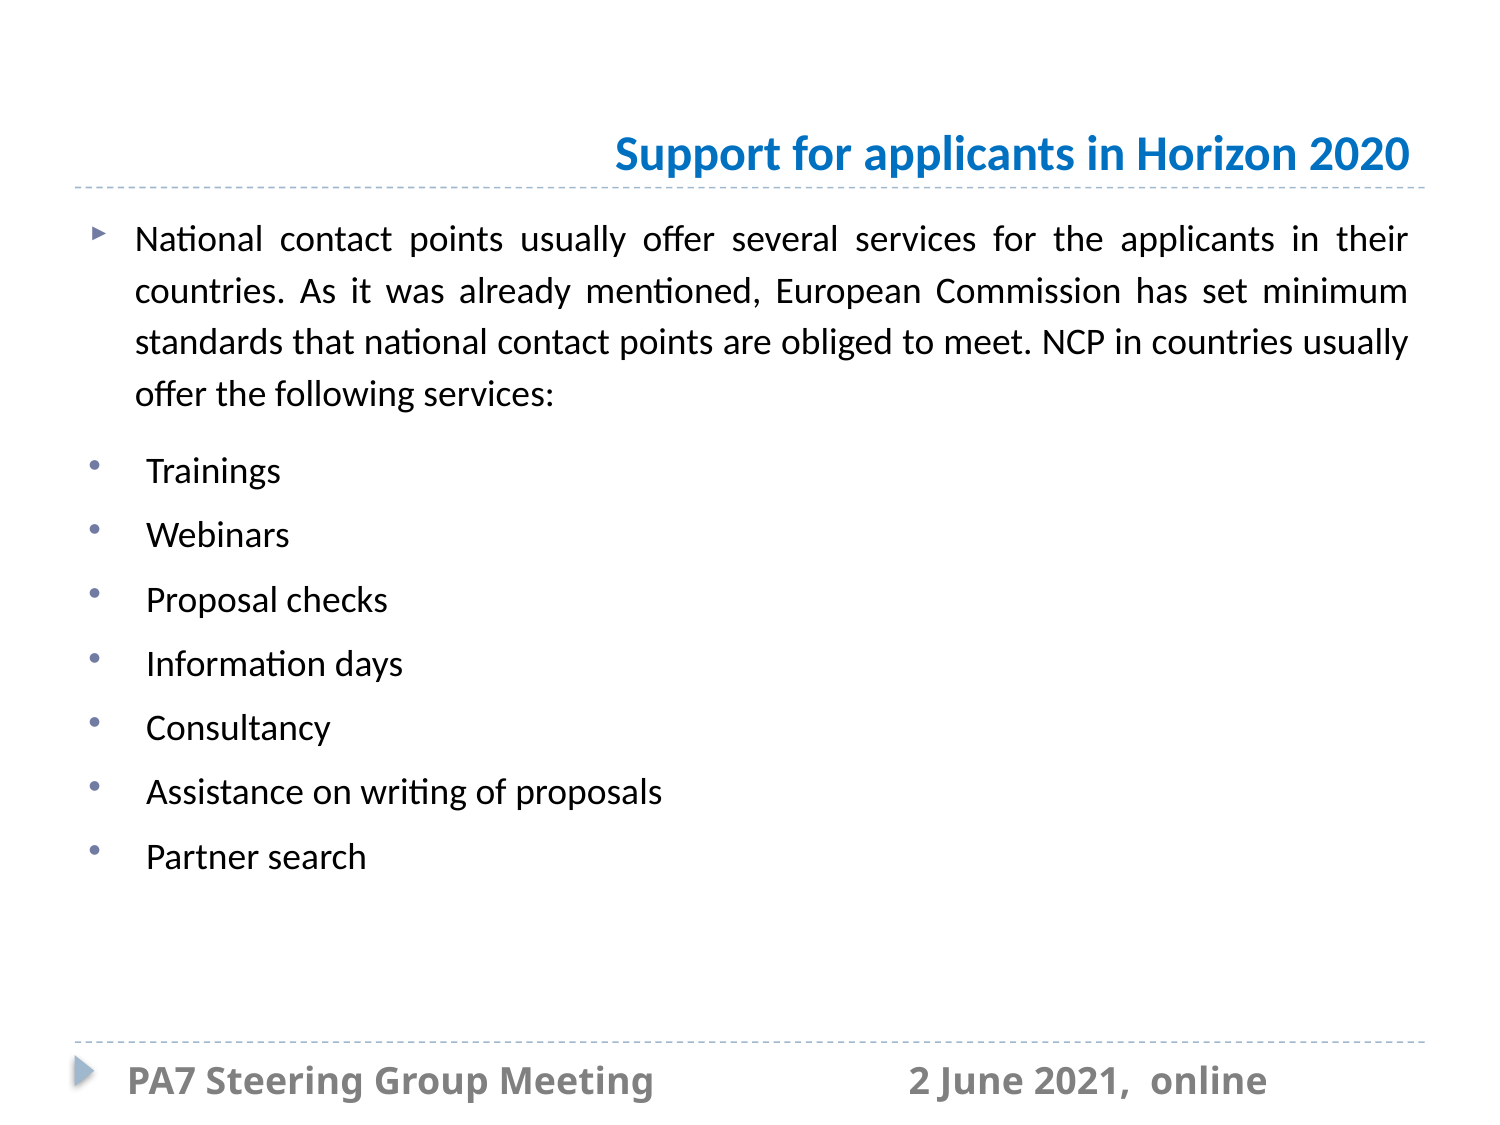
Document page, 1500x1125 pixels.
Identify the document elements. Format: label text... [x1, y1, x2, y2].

list National contact points usually offer several services for the applicants in their countries. As it was already mentioned, European Commission has set minimum standards that national contact points are obliged to meet. NCP in countries usually offer the following services: Trainings Webinars Proposal checks Information days Consultancy Assistance on writing of proposals Partner search [75, 200, 1425, 1010]
title Support for applicants in Horizon 2020 [75, 24, 1425, 188]
text_box PA7 Steering Group Meeting 2 June 2021, online [112, 1049, 1471, 1109]
